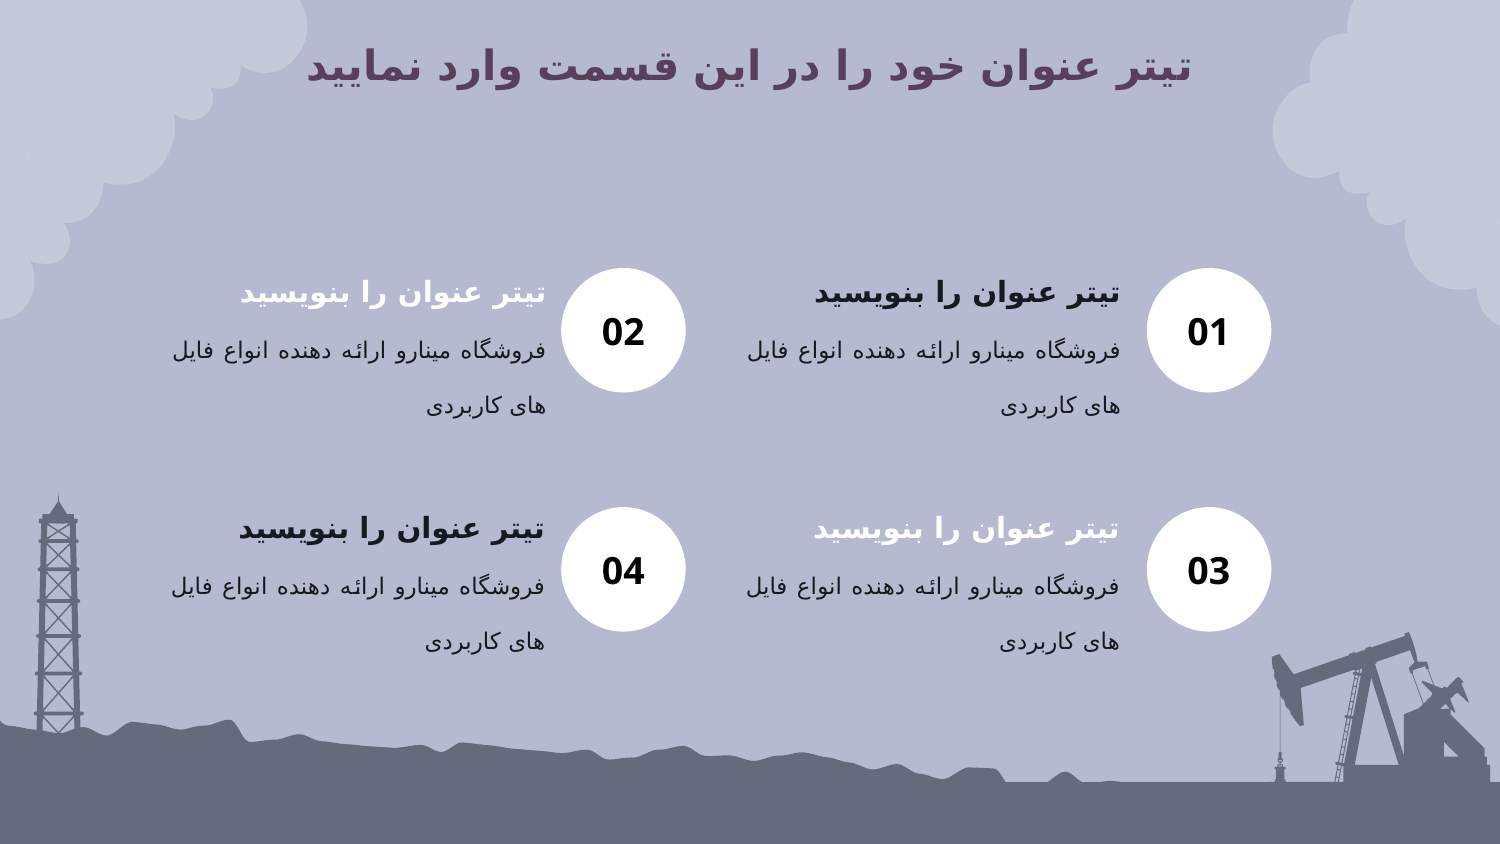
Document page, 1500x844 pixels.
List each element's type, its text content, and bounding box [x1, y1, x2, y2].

text_box تیتر عنوان را بنویسید فروشگاه مینارو ارائه دهنده انواع فایل های کاربردی [728, 466, 1135, 662]
text_box 02 [562, 267, 686, 393]
text_box 03 [1146, 507, 1272, 632]
text_box تیتر عنوان را بنویسید فروشگاه مینارو ارائه دهنده انواع فایل های کاربردی [155, 230, 562, 426]
text_box تیتر عنوان را بنویسید فروشگاه مینارو ارائه دهنده انواع فایل های کاربردی [153, 466, 560, 662]
text_box 01 [1146, 267, 1272, 393]
text_box تیتر عنوان خود را در این قسمت وارد نمایید [0, 6, 1500, 96]
text_box 04 [561, 507, 686, 632]
text_box تیتر عنوان را بنویسید فروشگاه مینارو ارائه دهنده انواع فایل های کاربردی [729, 230, 1136, 426]
